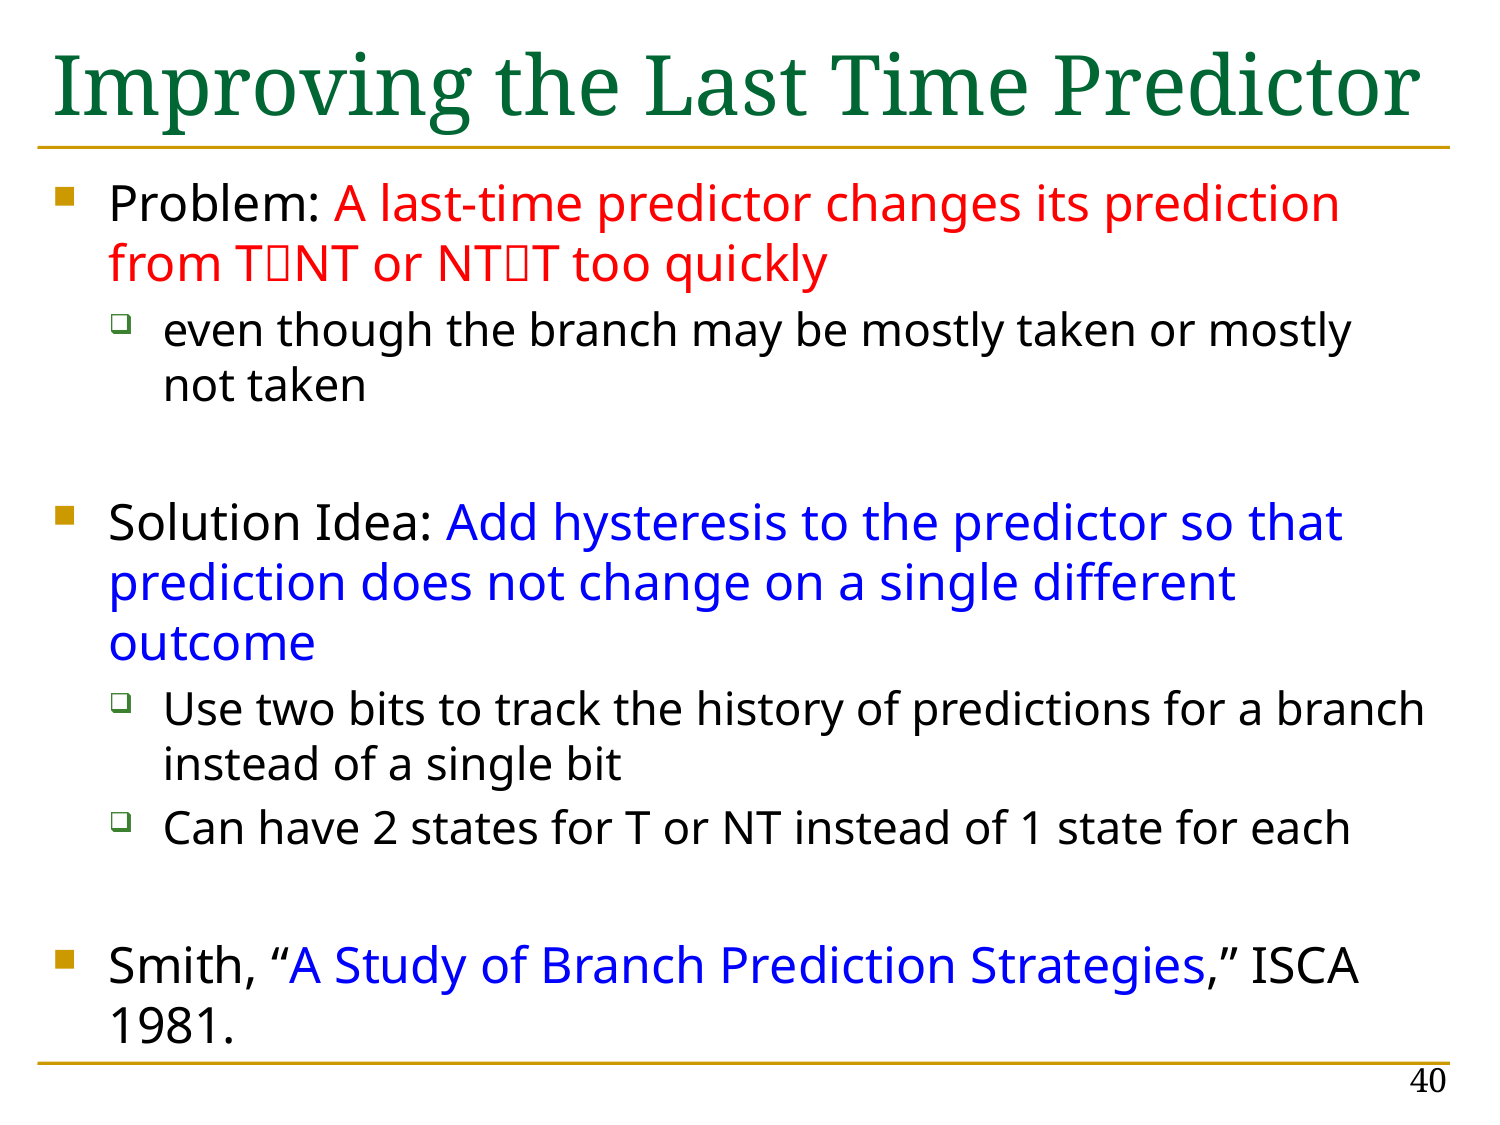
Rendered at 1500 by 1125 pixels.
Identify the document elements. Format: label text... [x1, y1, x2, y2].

slide_number 40 [1111, 1036, 1462, 1112]
title Improving the Last Time Predictor [37, 24, 1450, 163]
list Problem: A last-time predictor changes its prediction from TNT or NTT too quickly even though the branch may be mostly taken or mostly not taken Solution Idea: Add hysteresis to the predictor so that prediction does not change on a single different outcome Use two bits to track the history of predictions for a branch instead of a single bit Can have 2 states for T or NT instead of 1 state for each Smith, “A Study of Branch Prediction Strategies,” ISCA 1981. [37, 163, 1450, 1016]
